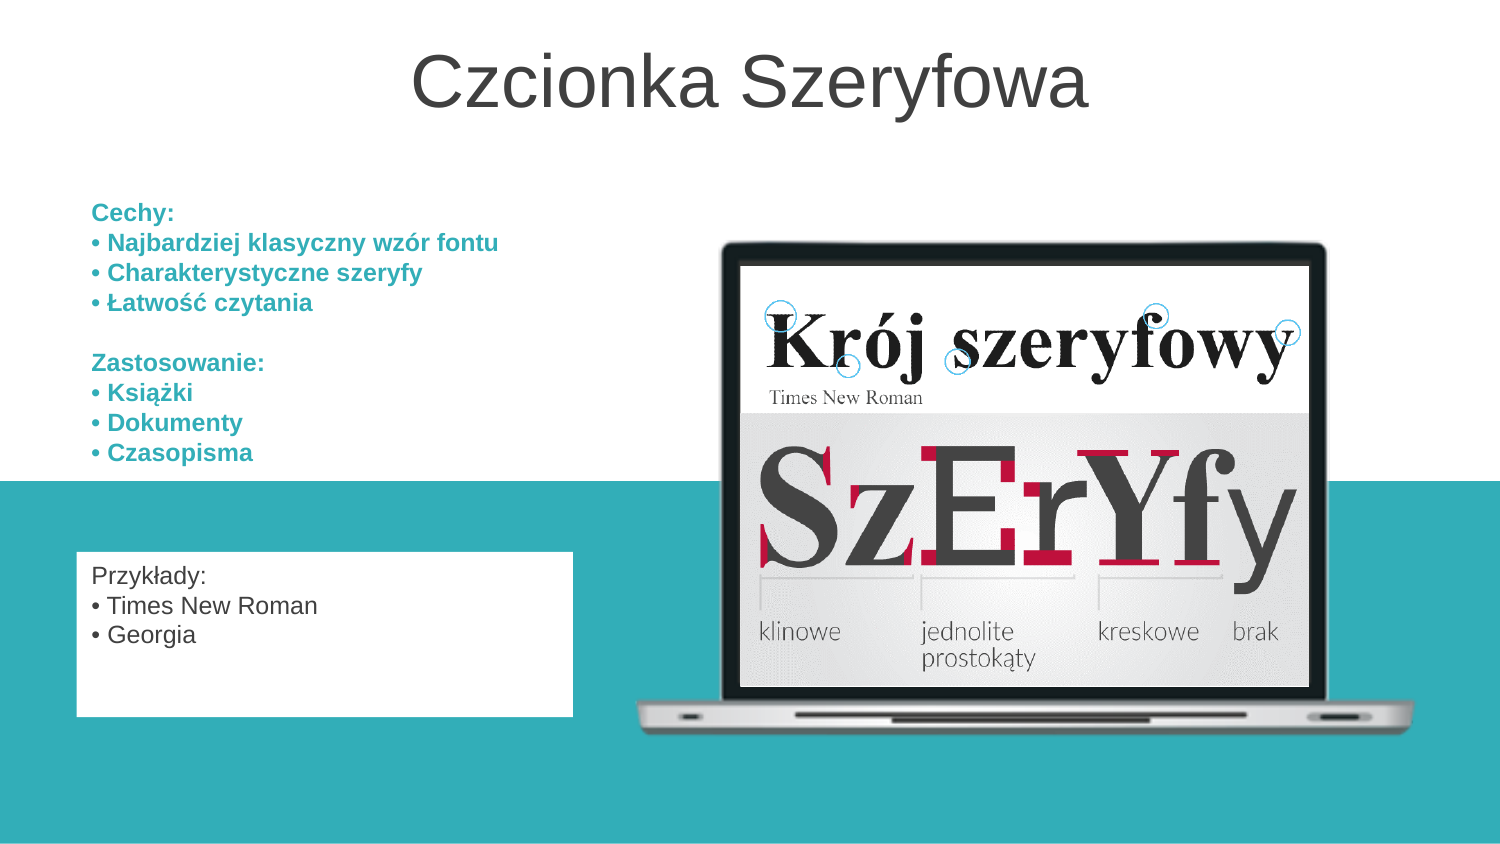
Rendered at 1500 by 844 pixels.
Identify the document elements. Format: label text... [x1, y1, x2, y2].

list Czcionka Szeryfowa [0, 29, 1500, 125]
text_box Cechy: • Najbardziej klasyczny wzór fontu • Charakterystyczne szeryfy • Łatwość czytania Zastosowanie: • Książki • Dokumenty • Czasopisma [76, 189, 652, 474]
text_box Przykłady: • Times New Roman • Georgia [76, 551, 573, 657]
picture [419, 185, 1500, 789]
